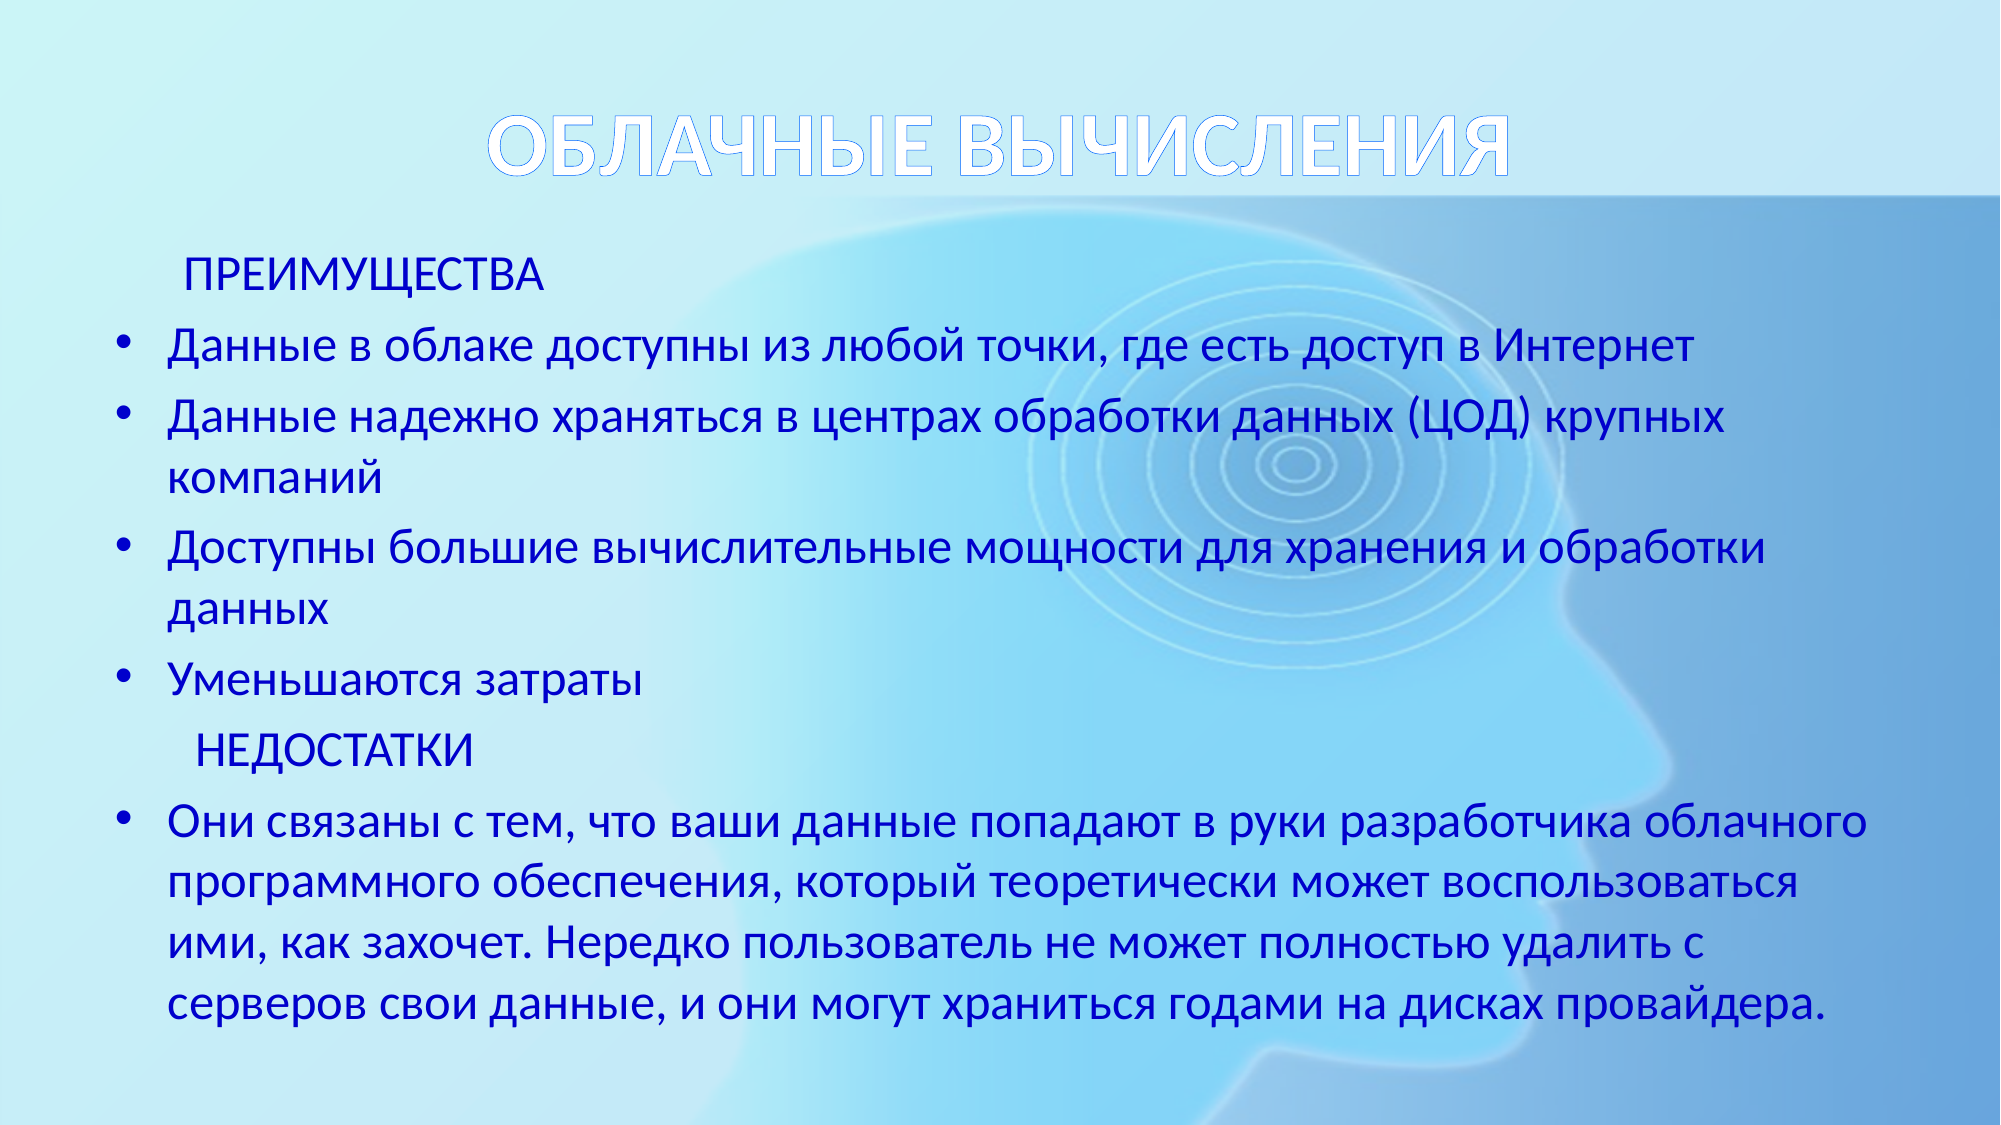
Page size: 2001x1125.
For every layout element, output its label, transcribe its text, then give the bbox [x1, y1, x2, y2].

picture [0, 0, 2000, 1125]
title ОБЛАЧНЫЕ ВЫЧИСЛЕНИЯ [99, 45, 1900, 232]
list ПРЕИМУЩЕСТВА Данные в облаке доступны из любой точки, где есть доступ в Интернет Данные надежно храняться в центрах обработки данных (ЦОД) крупных компаний Доступны большие вычислительные мощности для хранения и обработки данных Уменьшаются затраты НЕДОСТАТКИ Они связаны с тем, что ваши данные попадают в руки разработчика облачного программного обеспечения, который теоретически может воспользоваться ими, как захочет. Нередко пользователь не может полностью удалить с серверов свои данные, и они могут храниться годами на дисках провайдера. [99, 232, 1900, 1093]
